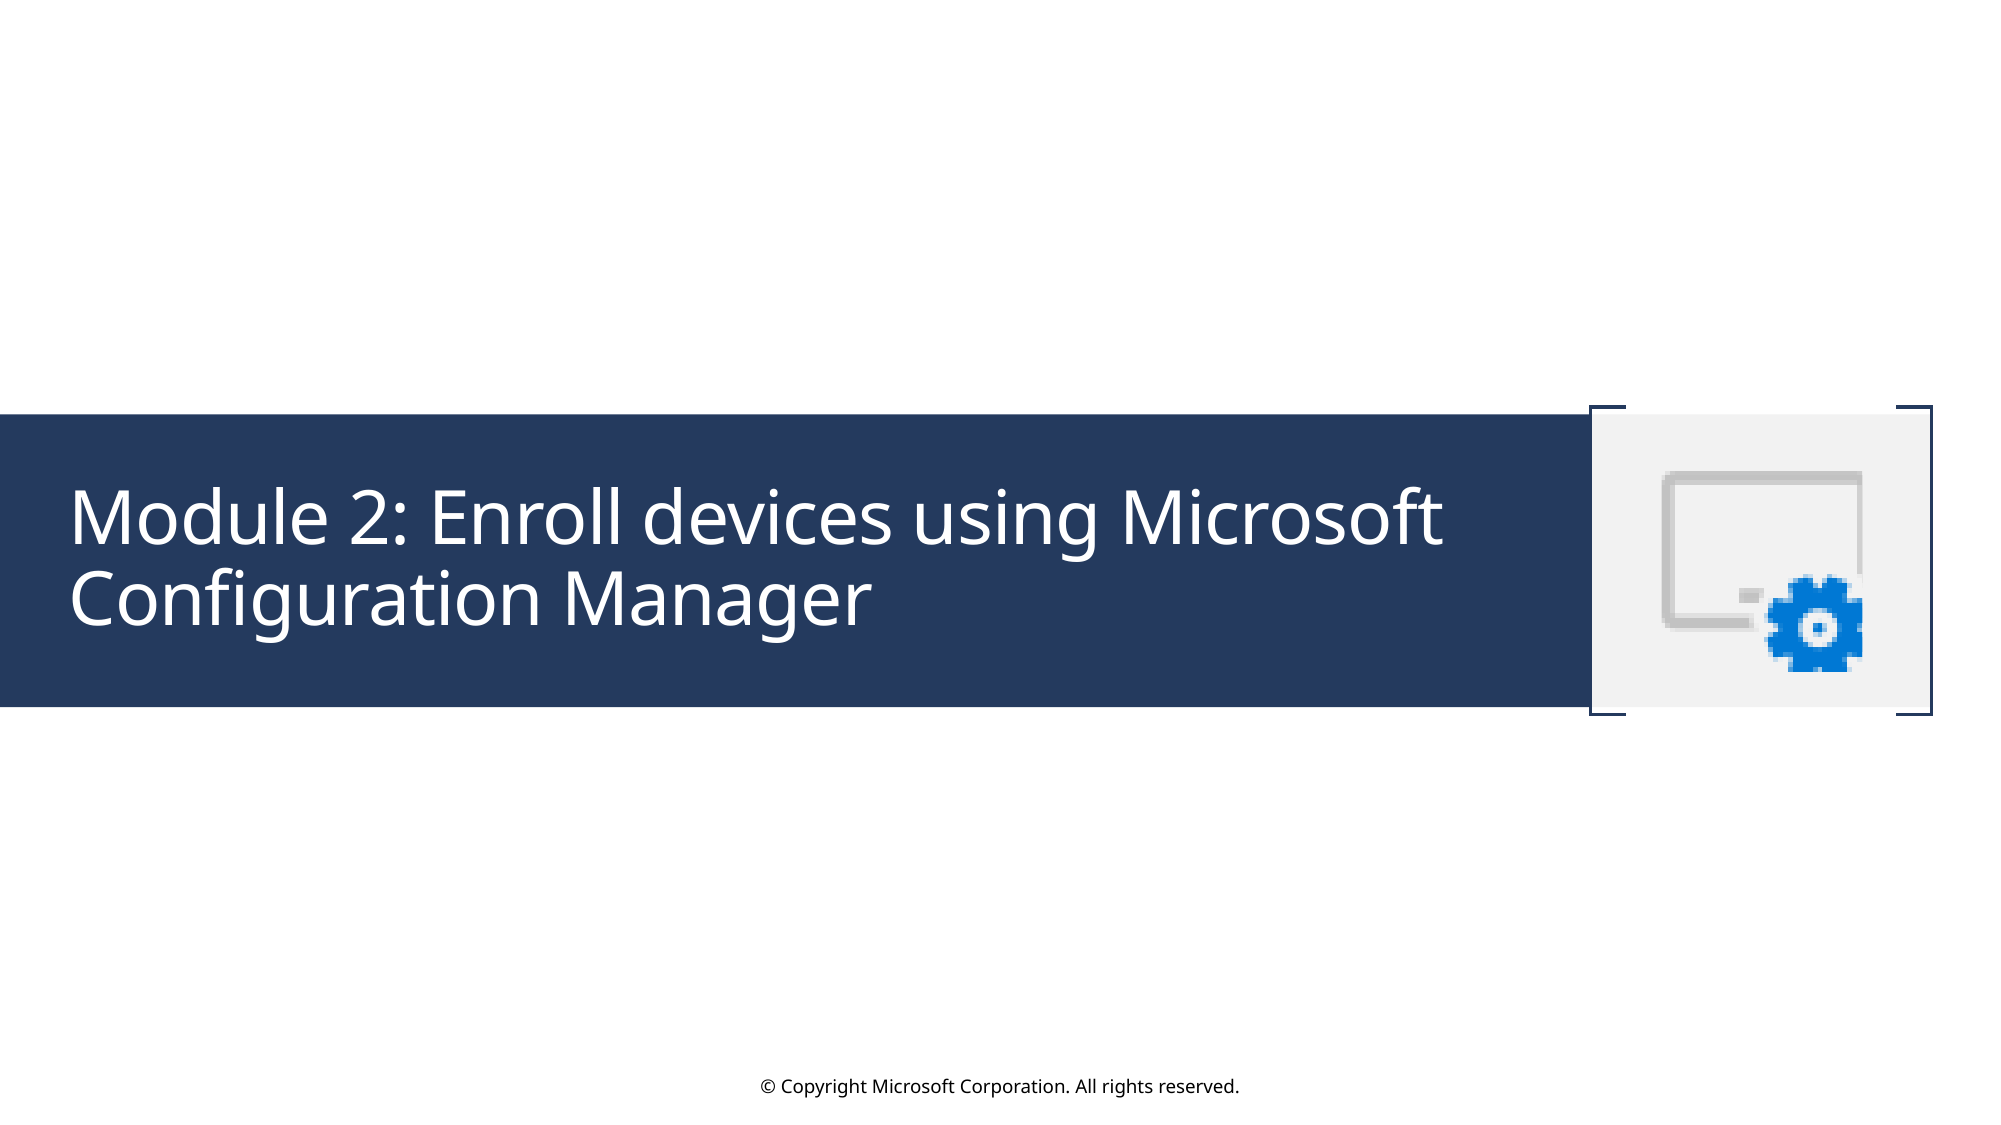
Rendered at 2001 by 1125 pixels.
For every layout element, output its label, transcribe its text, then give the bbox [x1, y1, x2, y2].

title Module 2: Enroll devices using Microsoft Configuration Manager [68, 414, 1577, 708]
picture [1661, 470, 1863, 673]
